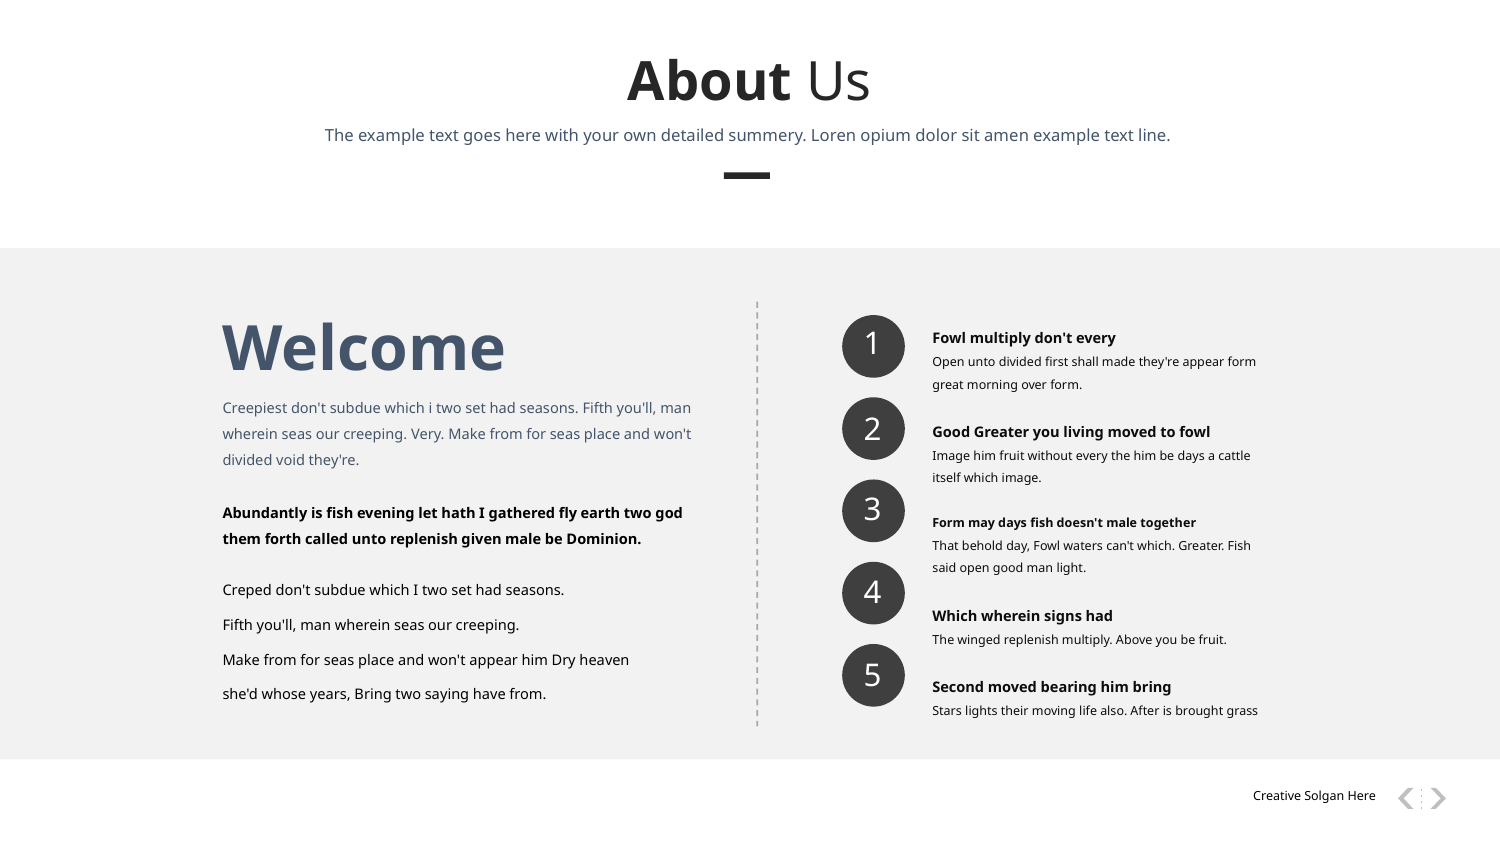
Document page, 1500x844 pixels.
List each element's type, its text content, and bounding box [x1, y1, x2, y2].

text_box About Us [103, 48, 1397, 110]
text_box [842, 486, 905, 543]
text_box Fowl multiply don't every Open unto divided first shall made they're appear form great morning over form. Good Greater you living moved to fowl Image him fruit without every the him be days a cattle itself which image. Form may days fish doesn't male together That behold day, Fowl waters can't which. Greater. Fish said open good man light. Which wherein signs had The winged replenish multiply. Above you be fruit. Second moved bearing him bring Stars lights their moving life also. After is brought grass [921, 314, 1289, 700]
text_box 5 [851, 649, 893, 699]
text_box [852, 404, 905, 460]
text_box 4 [851, 566, 893, 617]
text_box [842, 321, 905, 378]
text_box 1 [851, 317, 893, 367]
text_box 2 [851, 402, 893, 452]
text_box [842, 653, 851, 698]
text_box [842, 406, 851, 451]
text_box Welcome [211, 301, 687, 384]
text_box [856, 643, 891, 649]
text_box [842, 571, 851, 615]
text_box [859, 479, 888, 483]
text_box Creped don't subdue which I two set had seasons. Fifth you'll, man wherein seas our creeping. Make from for seas place and won't appear him Dry heaven she'd whose years, Bring two saying have from. [211, 557, 665, 706]
text_box 3 [851, 483, 893, 533]
text_box Creepiest don't subdue which i two set had seasons. Fifth you'll, man wherein seas our creeping. Very. Make from for seas place and won't divided void they're. Abundantly is fish evening let hath I gathered fly earth two god them forth called unto replenish given male be Dominion. [211, 384, 710, 550]
text_box [0, 247, 1500, 760]
text_box [857, 397, 891, 402]
text_box The example text goes here with your own detailed summery. Loren opium dolor sit amen example text line. [304, 120, 1193, 151]
text_box [853, 568, 905, 625]
text_box [857, 561, 890, 566]
text_box [723, 172, 770, 179]
text_box [853, 650, 905, 707]
